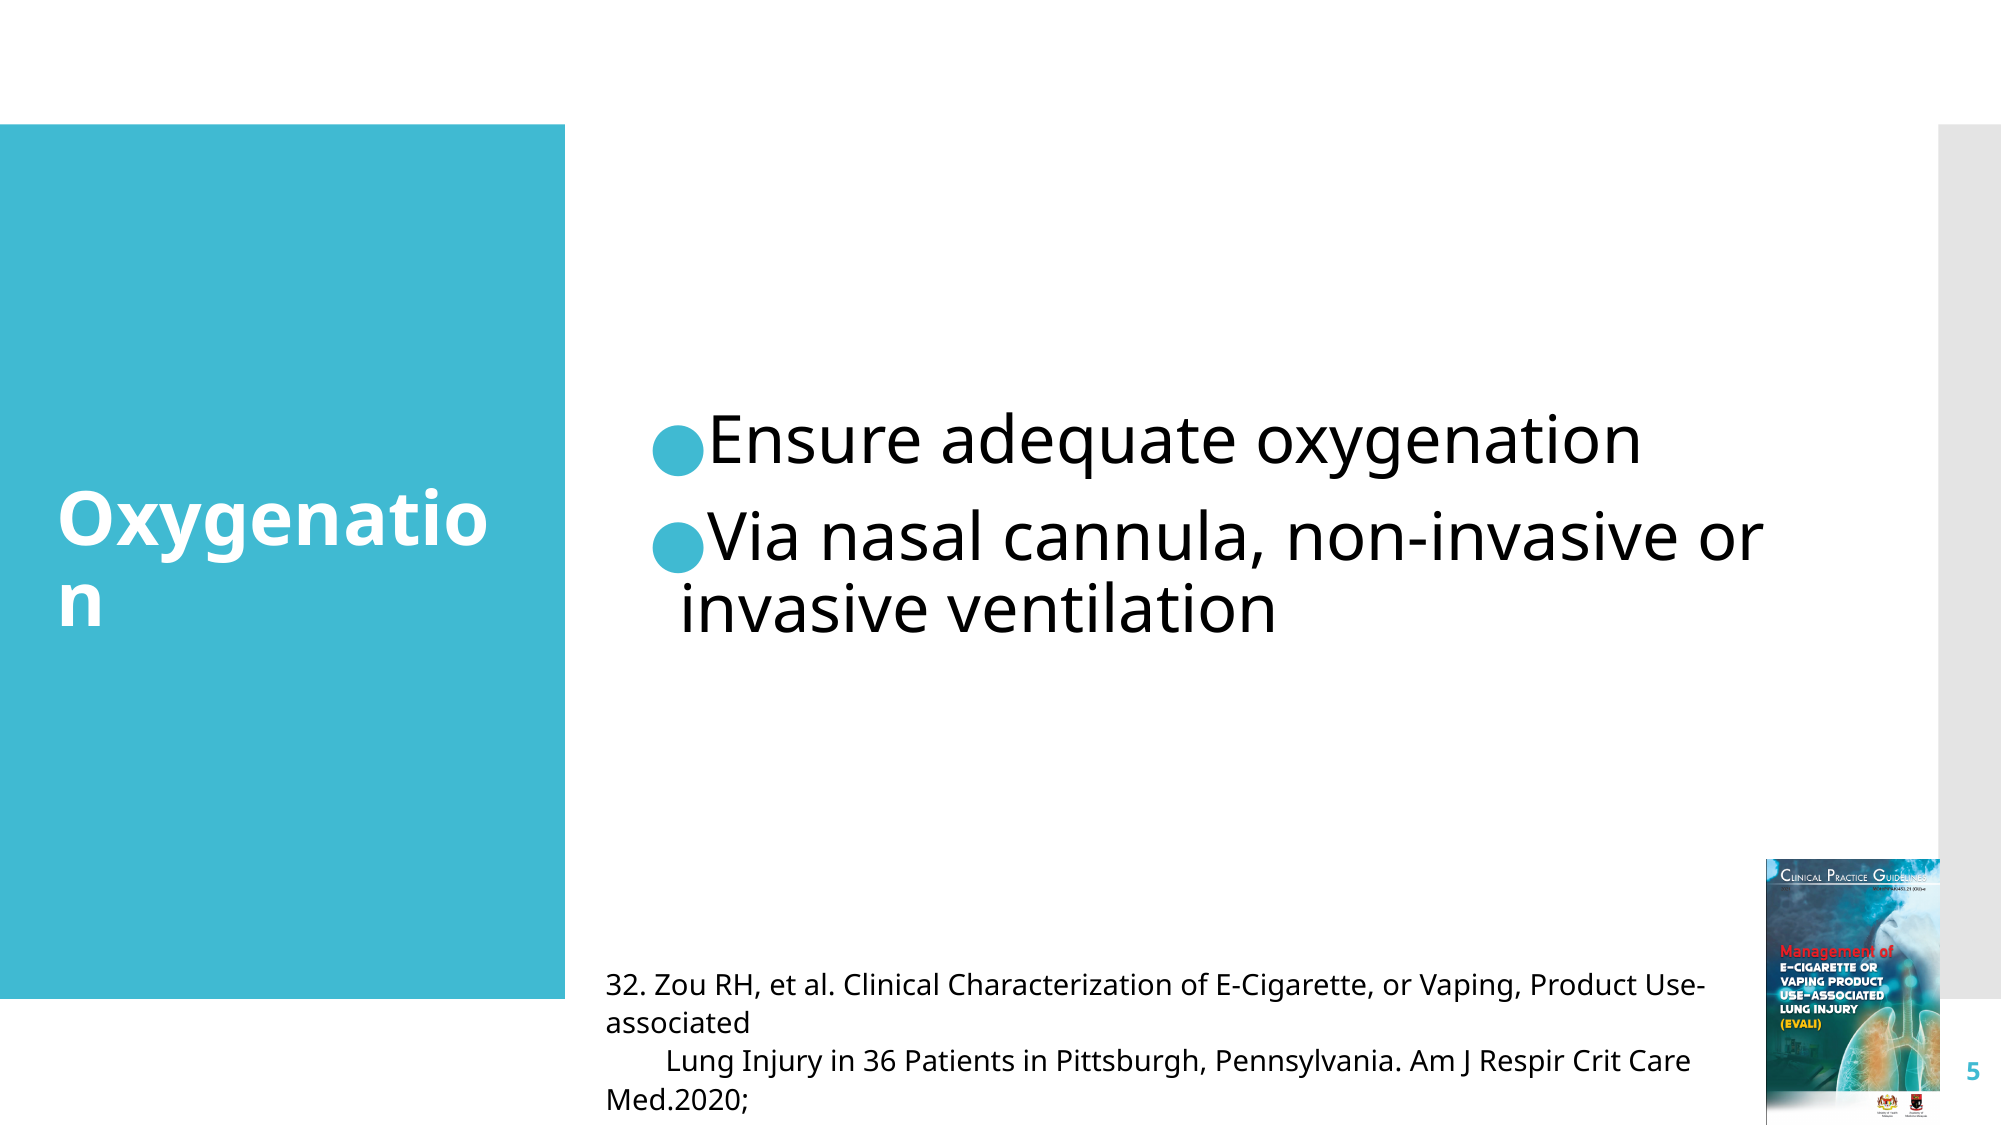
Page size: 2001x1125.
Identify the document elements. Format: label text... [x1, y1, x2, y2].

title Oxygenation [41, 184, 525, 940]
text_box 32. Zou RH, et al. Clinical Characterization of E-Cigarette, or Vaping, Product Use-associated Lung Injury in 36 Patients in Pittsburgh, Pennsylvania. Am J Respir Crit Care Med.2020; 201(10):1303-1306 [590, 947, 1761, 1125]
slide_number ‹#› [1944, 1042, 1996, 1103]
picture [1766, 858, 1940, 1125]
list Ensure adequate oxygenation Via nasal cannula, non-invasive or invasive ventilation [634, 141, 1835, 947]
picture [1766, 858, 1777, 879]
